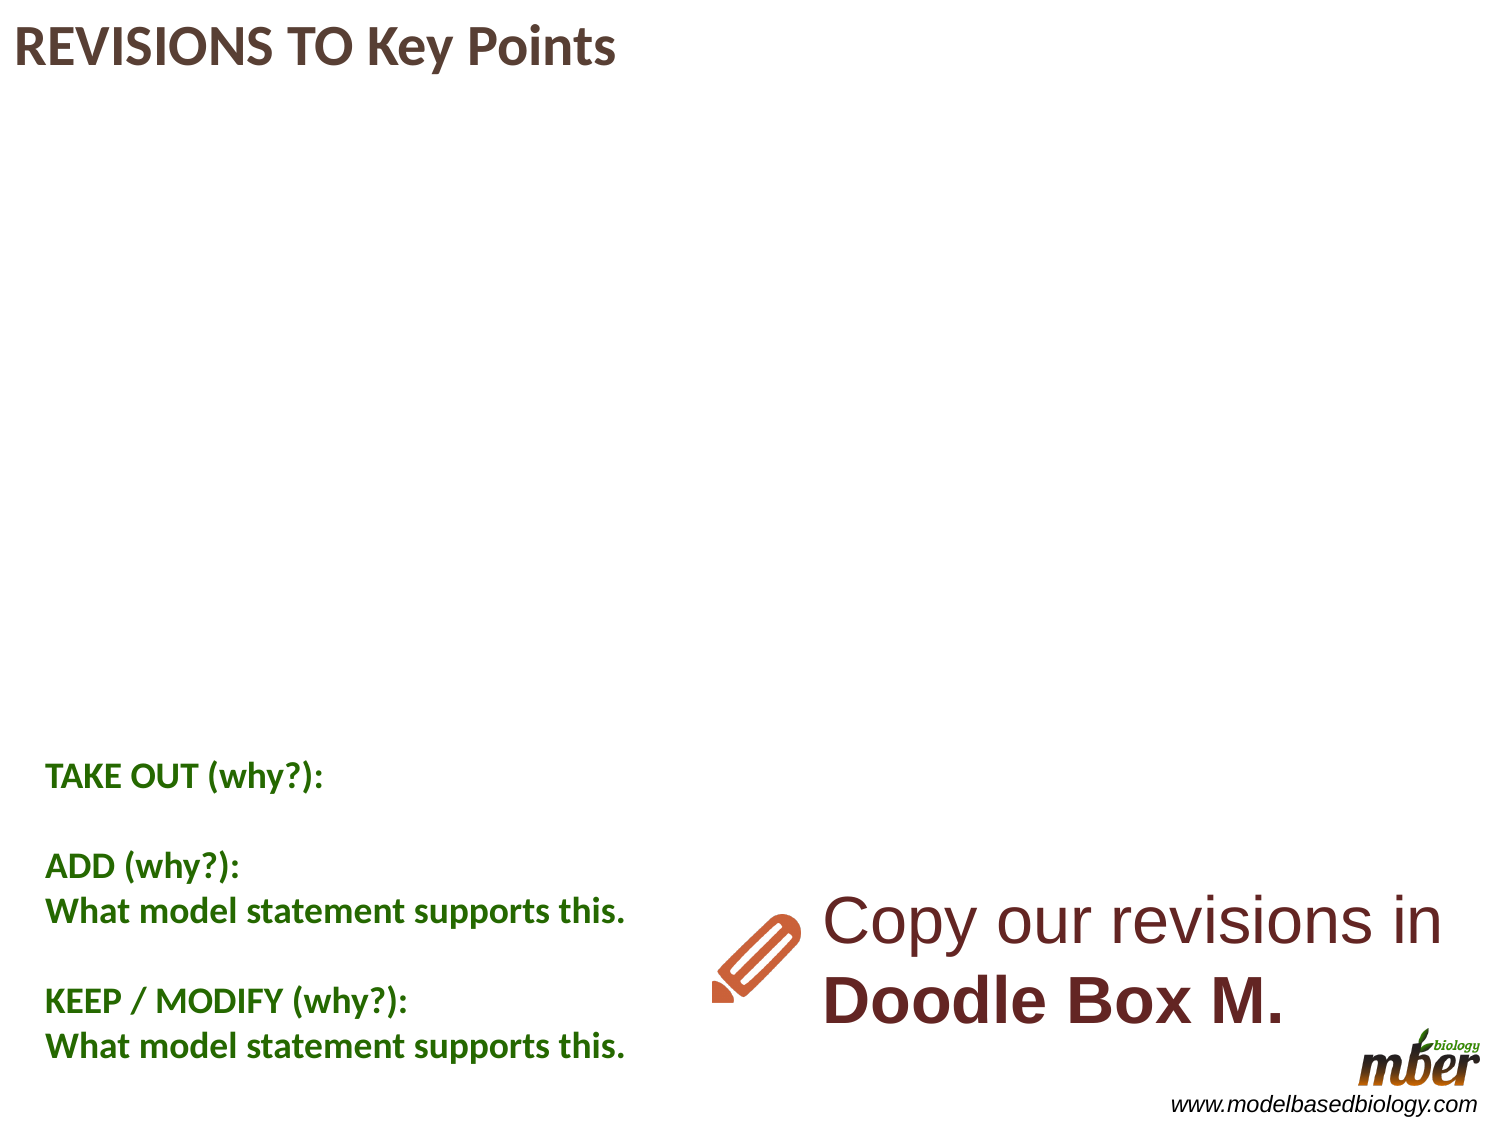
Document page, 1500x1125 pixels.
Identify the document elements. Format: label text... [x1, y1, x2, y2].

picture [712, 913, 801, 1003]
picture [1358, 1028, 1480, 1086]
text_box Copy our revisions in Doodle Box M. [807, 870, 1470, 1045]
text_box TAKE OUT (why?): ADD (why?): What model statement supports this. KEEP / MODIFY (why?): What model statement supports this. [30, 743, 1395, 1074]
text_box REVISIONS TO Key Points [0, 0, 1112, 85]
